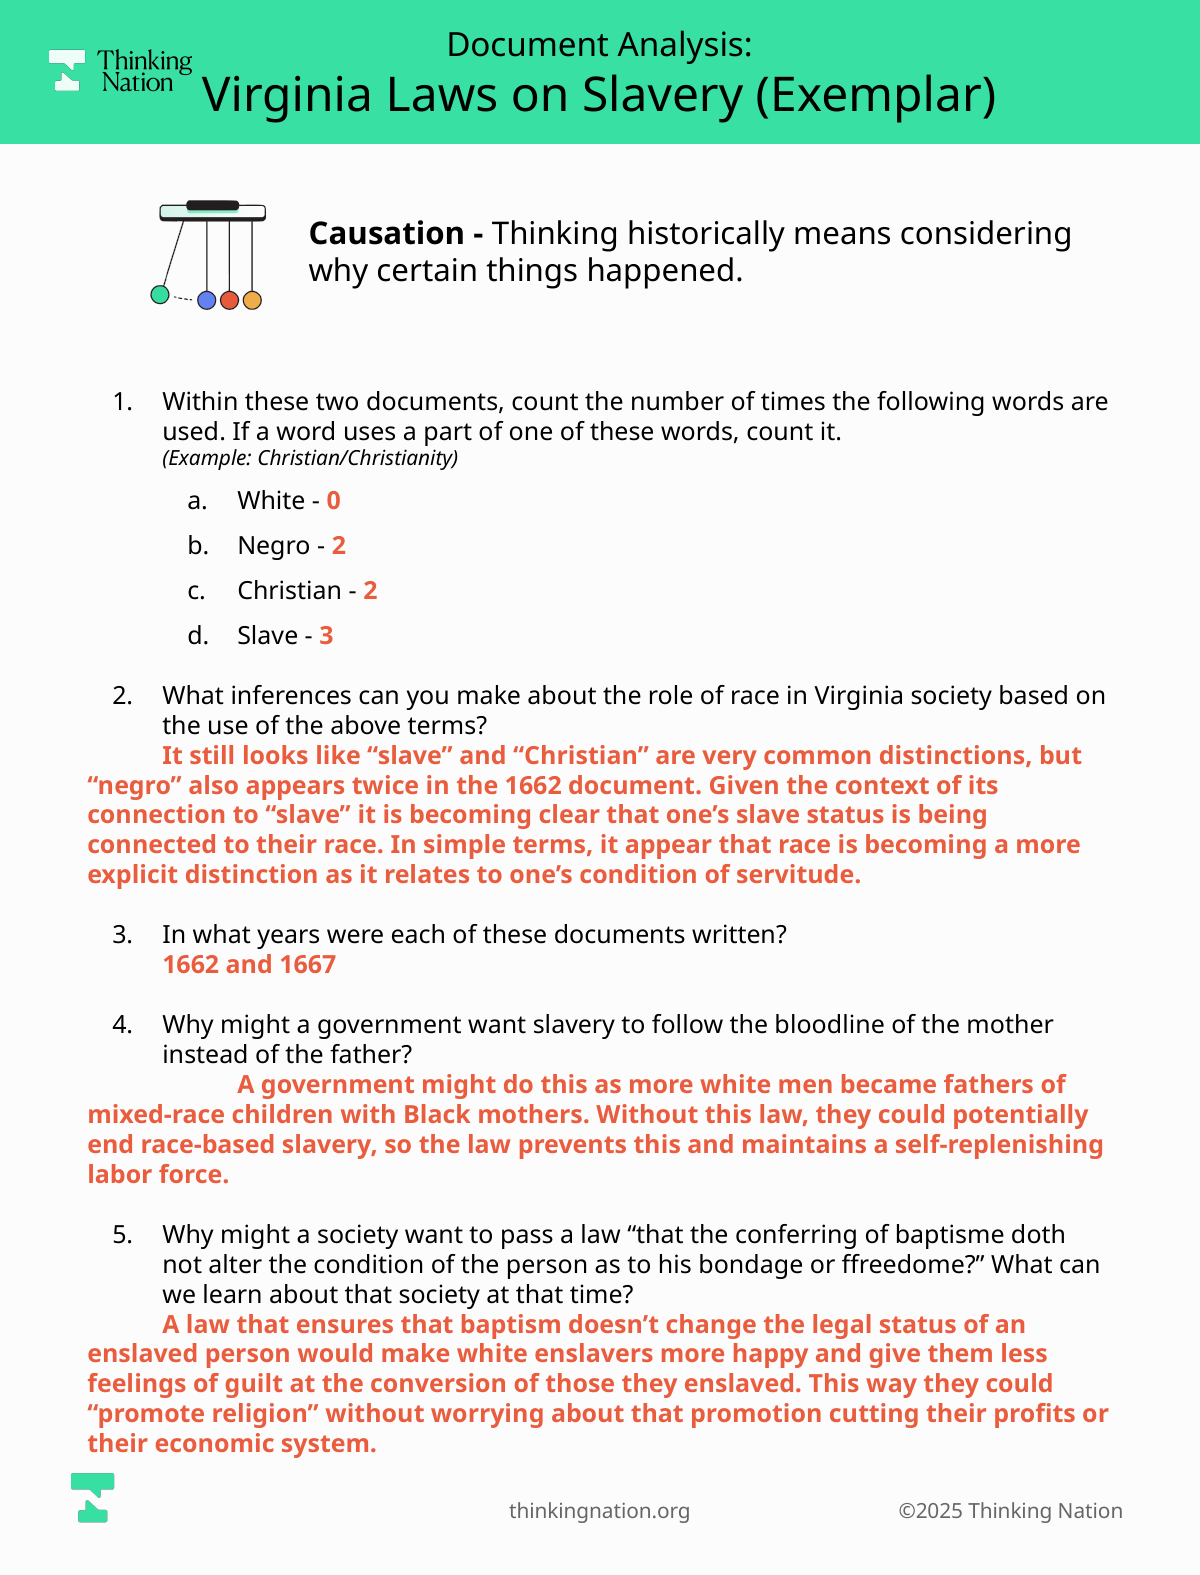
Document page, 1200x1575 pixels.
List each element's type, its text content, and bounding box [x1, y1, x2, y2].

text_box Causation - Thinking historically means considering why certain things happened. [294, 194, 1128, 313]
text_box thinkingnation.org [457, 1483, 742, 1532]
picture [126, 173, 290, 337]
text_box Document Analysis: Virginia Laws on Slavery (Exemplar) [0, 0, 1200, 144]
picture [58, 1463, 127, 1532]
text_box ©2025 Thinking Nation [854, 1483, 1139, 1532]
text_box Within these two documents, count the number of times the following words are used. If a word uses a part of one of these words, count it. (Example: Christian/Christianity) White - 0 Negro - 2 Christian - 2 Slave - 3 What inferences can you make about the role of race in Virginia society based on the use of the above terms? It still looks like “slave” and “Christian” are very common distinctions, but “negro” also appears twice in the 1662 document. Given the context of its connection to “slave” it is becoming clear that one’s slave status is being connected to their race. In simple terms, it appear that race is becoming a more explicit distinction as it relates to one’s condition of servitude. In what years were each of these documents written? 1662 and 1667 Why might a government want slavery to follow the bloodline of the mother instead of the father? A government might do this as more white men became fathers of mixed-race children with Black mothers. Without this law, they could potentially end race-based slavery, so the law prevents this and maintains a self-replenishing labor force. Why might a society want to pass a law “that the conferring of baptisme doth not alter the condition of the person as to his bondage or ffreedome?” What can we learn about that society at that time? A law that ensures that baptism doesn’t change the legal status of an enslaved person would make white enslavers more happy and give them less feelings of guilt at the conversion of those they enslaved. This way they could “promote religion” without worrying about that promotion cutting their profits or their economic system. [72, 369, 1128, 1414]
picture [33, 35, 197, 104]
